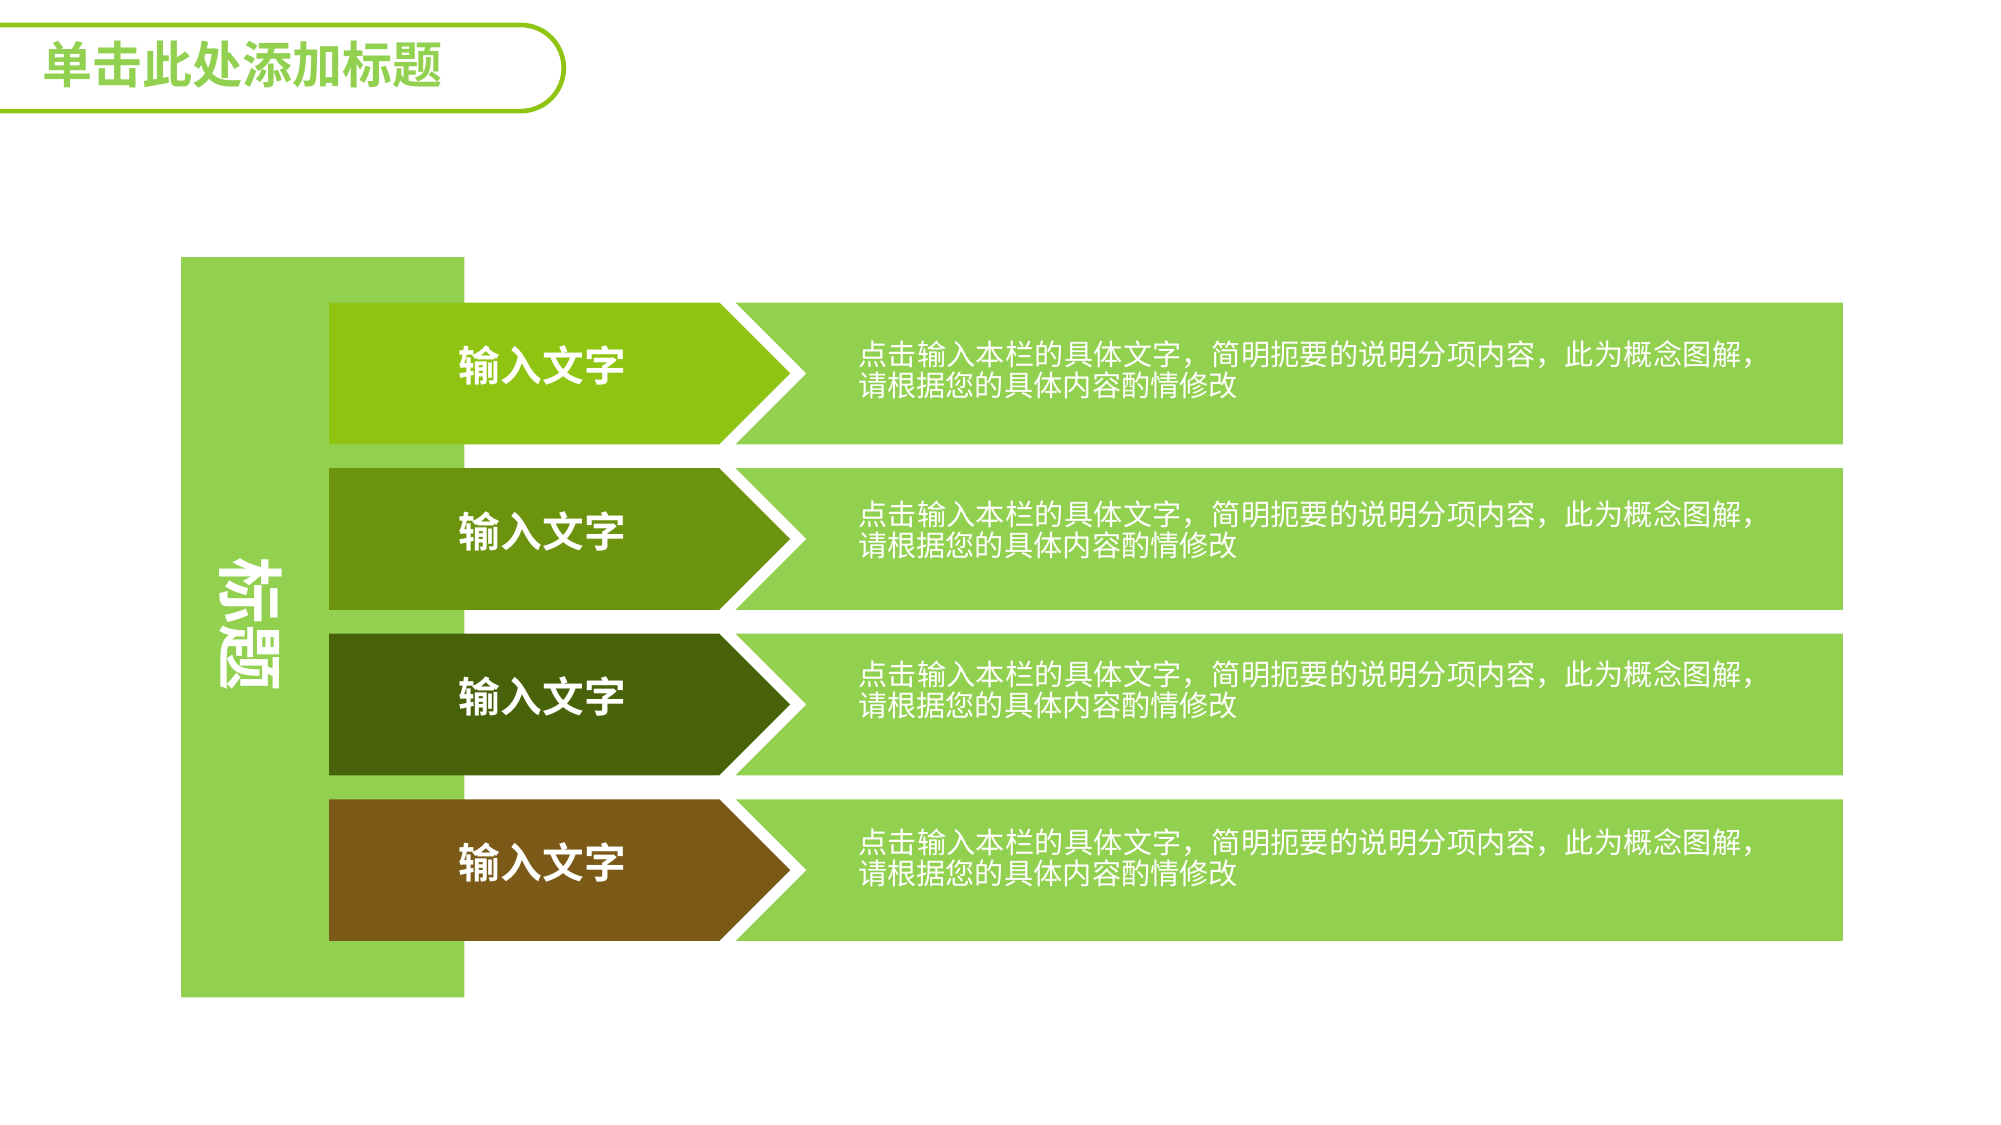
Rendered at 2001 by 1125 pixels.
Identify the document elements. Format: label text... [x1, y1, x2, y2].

text_box 输入文字 [407, 836, 677, 887]
text_box 输入文字 [407, 339, 677, 390]
text_box [328, 798, 735, 943]
text_box [328, 467, 735, 611]
text_box [328, 632, 735, 777]
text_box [0, 24, 564, 112]
text_box [328, 301, 735, 446]
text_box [735, 799, 1843, 941]
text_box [735, 633, 1843, 776]
text_box 标题 [196, 547, 307, 720]
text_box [735, 302, 1843, 445]
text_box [735, 468, 1843, 610]
text_box 输入文字 [407, 670, 677, 722]
text_box 输入文字 [407, 505, 677, 556]
text_box [180, 256, 466, 998]
